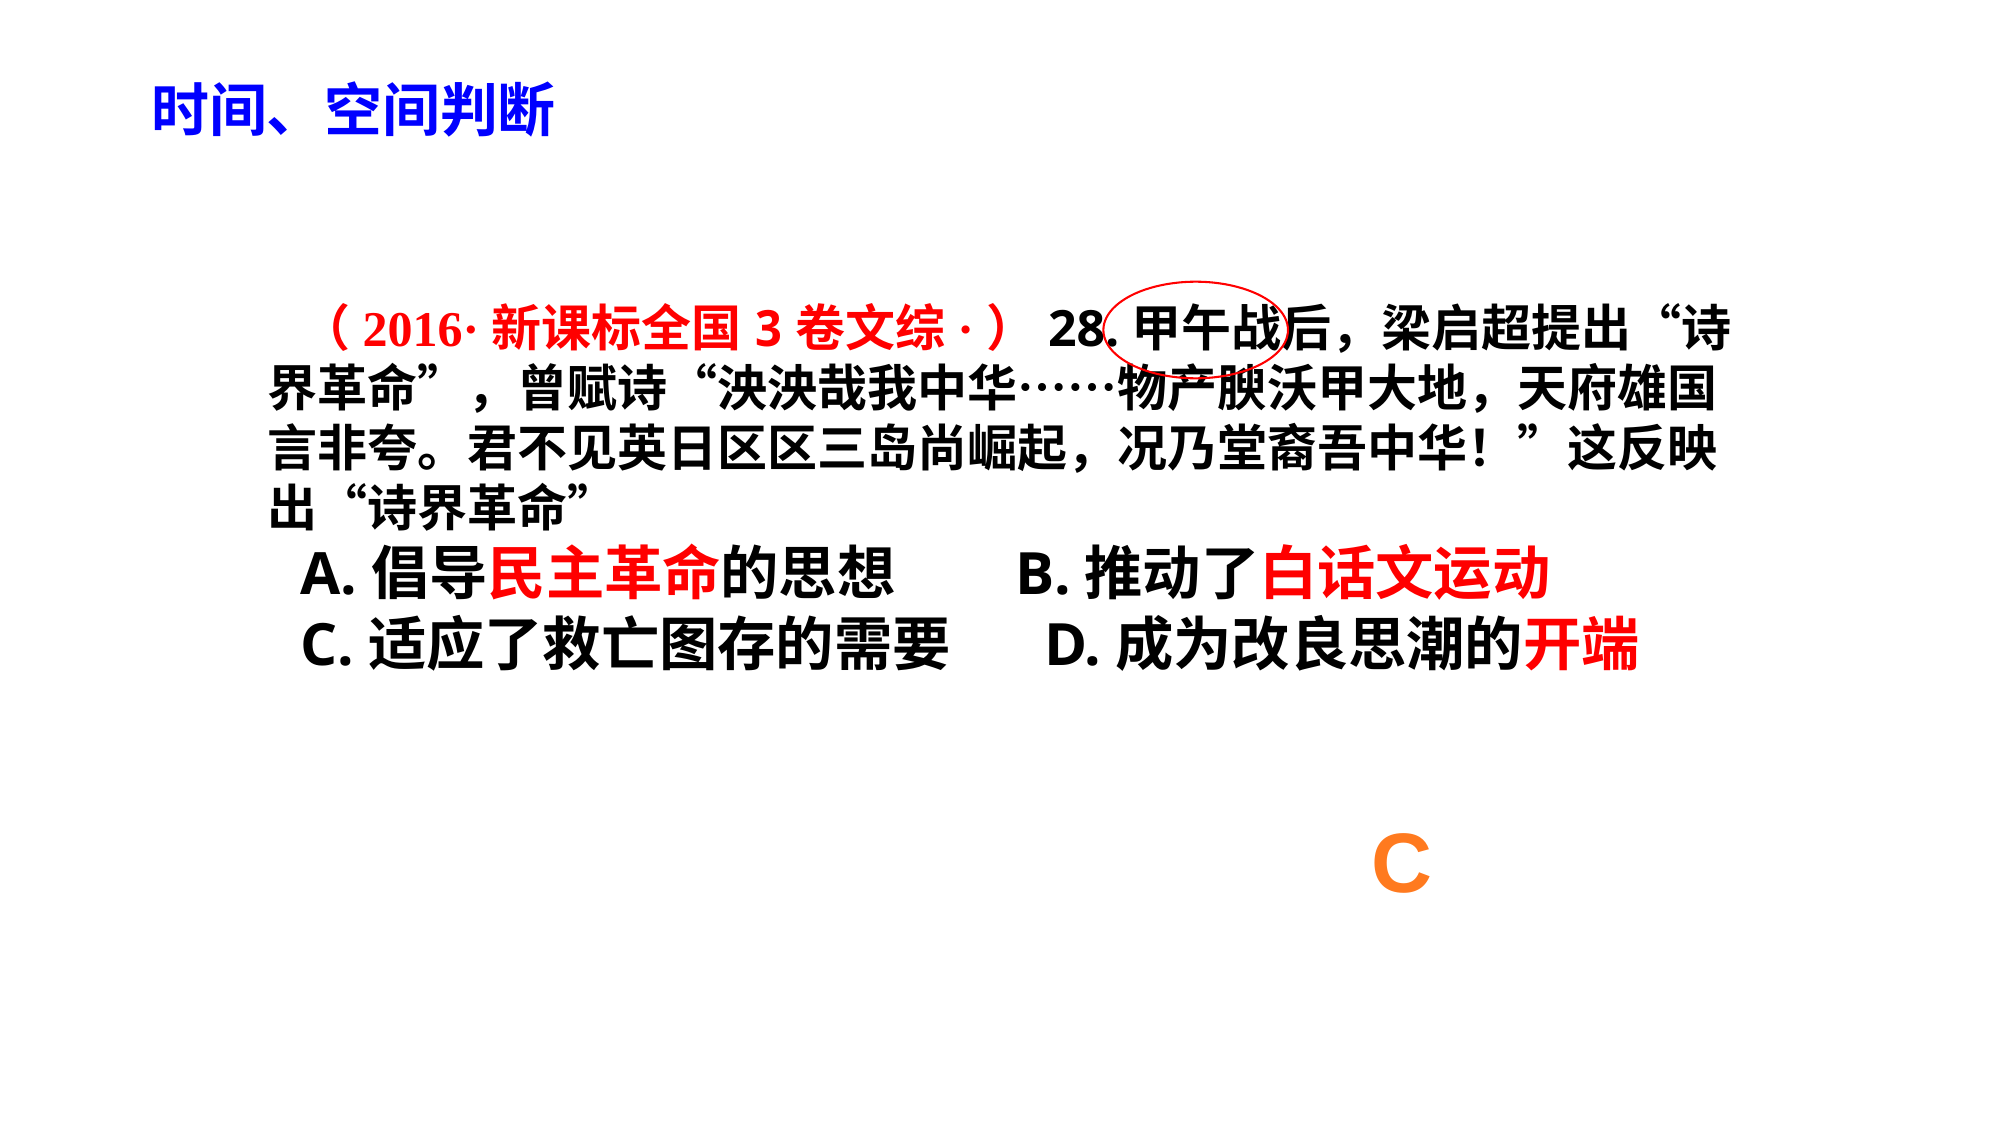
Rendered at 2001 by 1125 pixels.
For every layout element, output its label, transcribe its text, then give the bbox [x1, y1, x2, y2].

text_box （2016·新课标全国3卷文综·）28.甲午战后，梁启超提出“诗界革命”，曾赋诗“泱泱哉我中华……物产腴沃甲大地，天府雄国言非夸。君不见英日区区三岛尚崛起，况乃堂裔吾中华！”这反映出“诗界革命” A.倡导民主革命的思想 B.推动了白话文运动 C.适应了救亡图存的需要 D.成为改良思潮的开端 [253, 289, 1747, 684]
text_box [1102, 280, 1290, 380]
text_box C [1288, 801, 1517, 918]
text_box 时间、空间判断 [139, 67, 847, 219]
